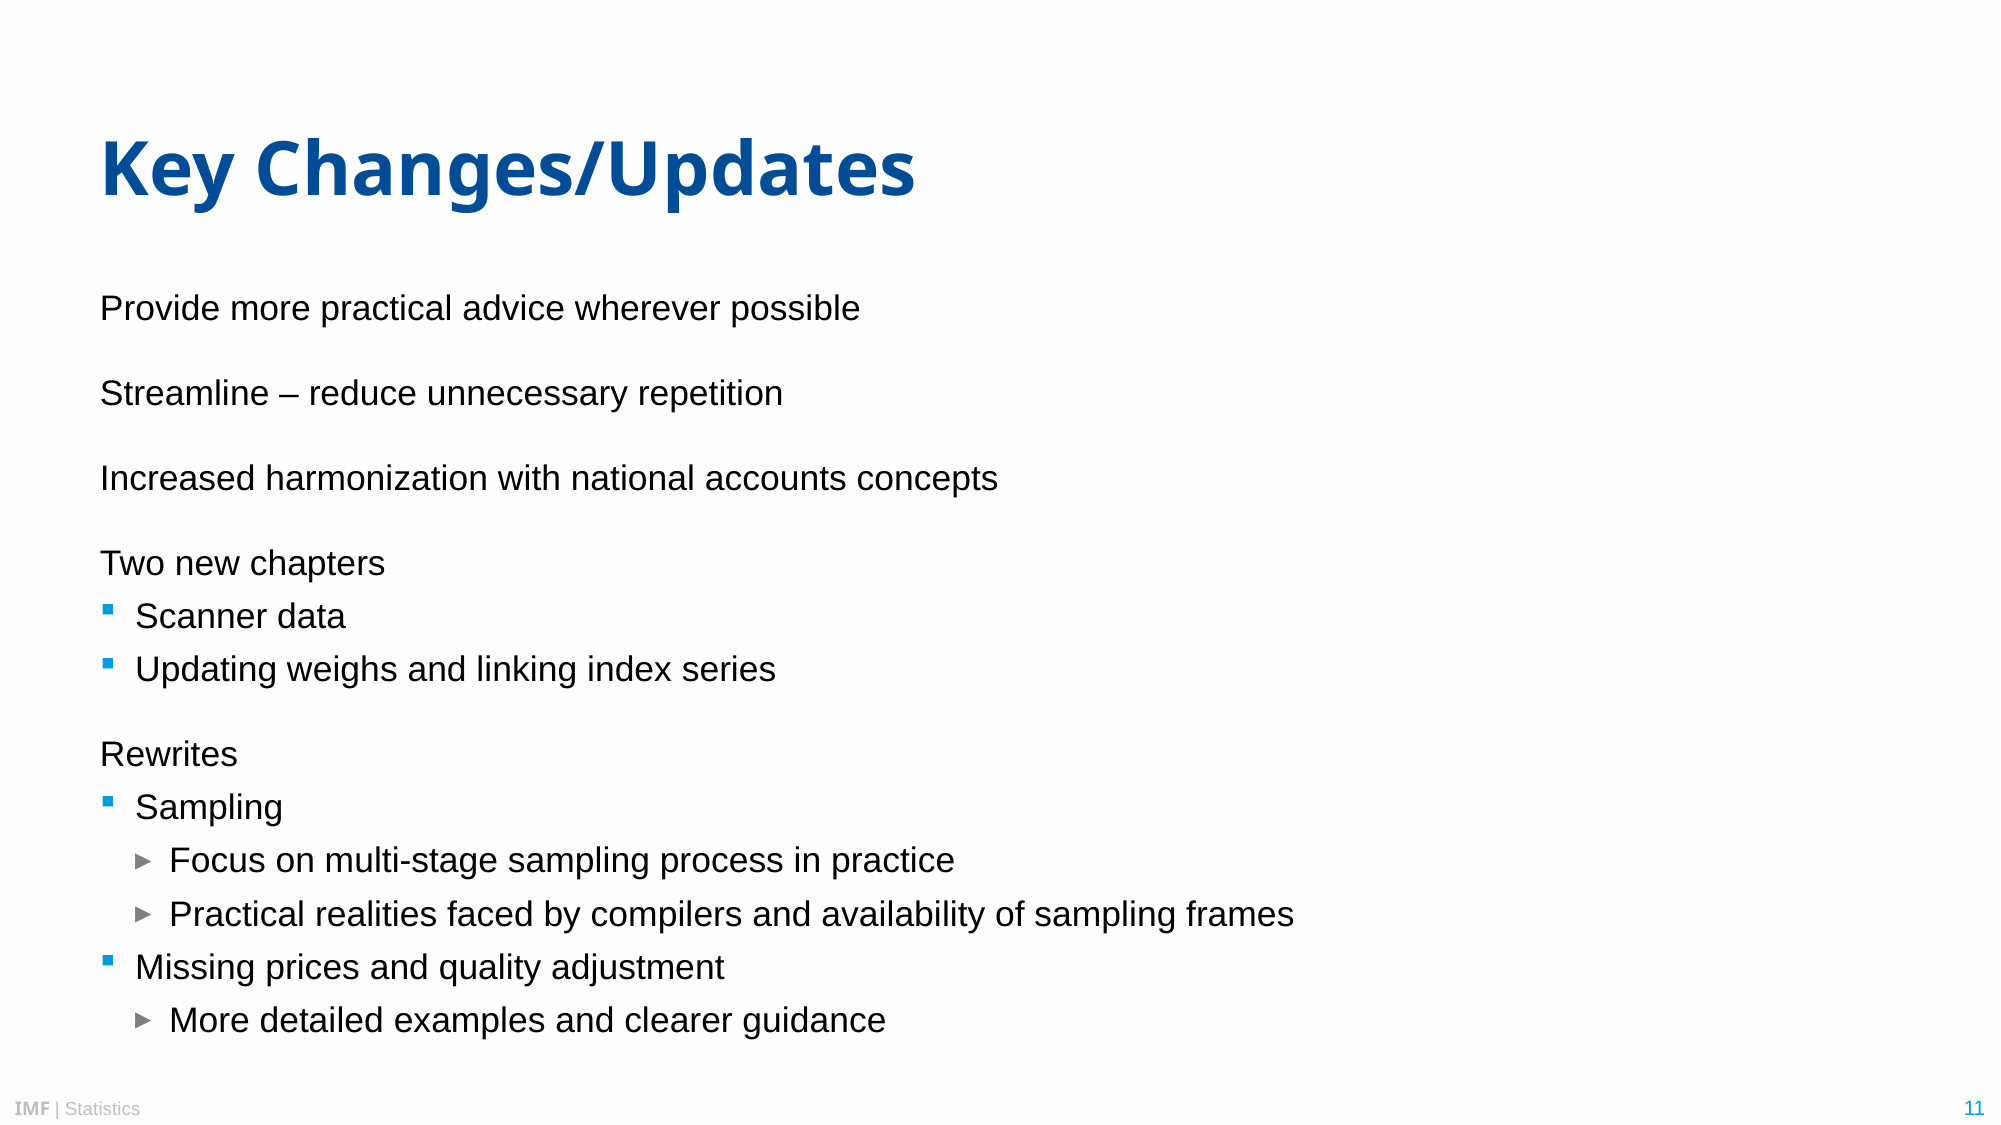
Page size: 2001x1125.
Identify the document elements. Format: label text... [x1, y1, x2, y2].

list Provide more practical advice wherever possible Streamline – reduce unnecessary repetition Increased harmonization with national accounts concepts Two new chapters Scanner data Updating weighs and linking index series Rewrites Sampling Focus on multi-stage sampling process in practice Practical realities faced by compilers and availability of sampling frames Missing prices and quality adjustment More detailed examples and clearer guidance [99, 262, 1900, 1049]
title Key Changes/Updates [99, 79, 1900, 262]
